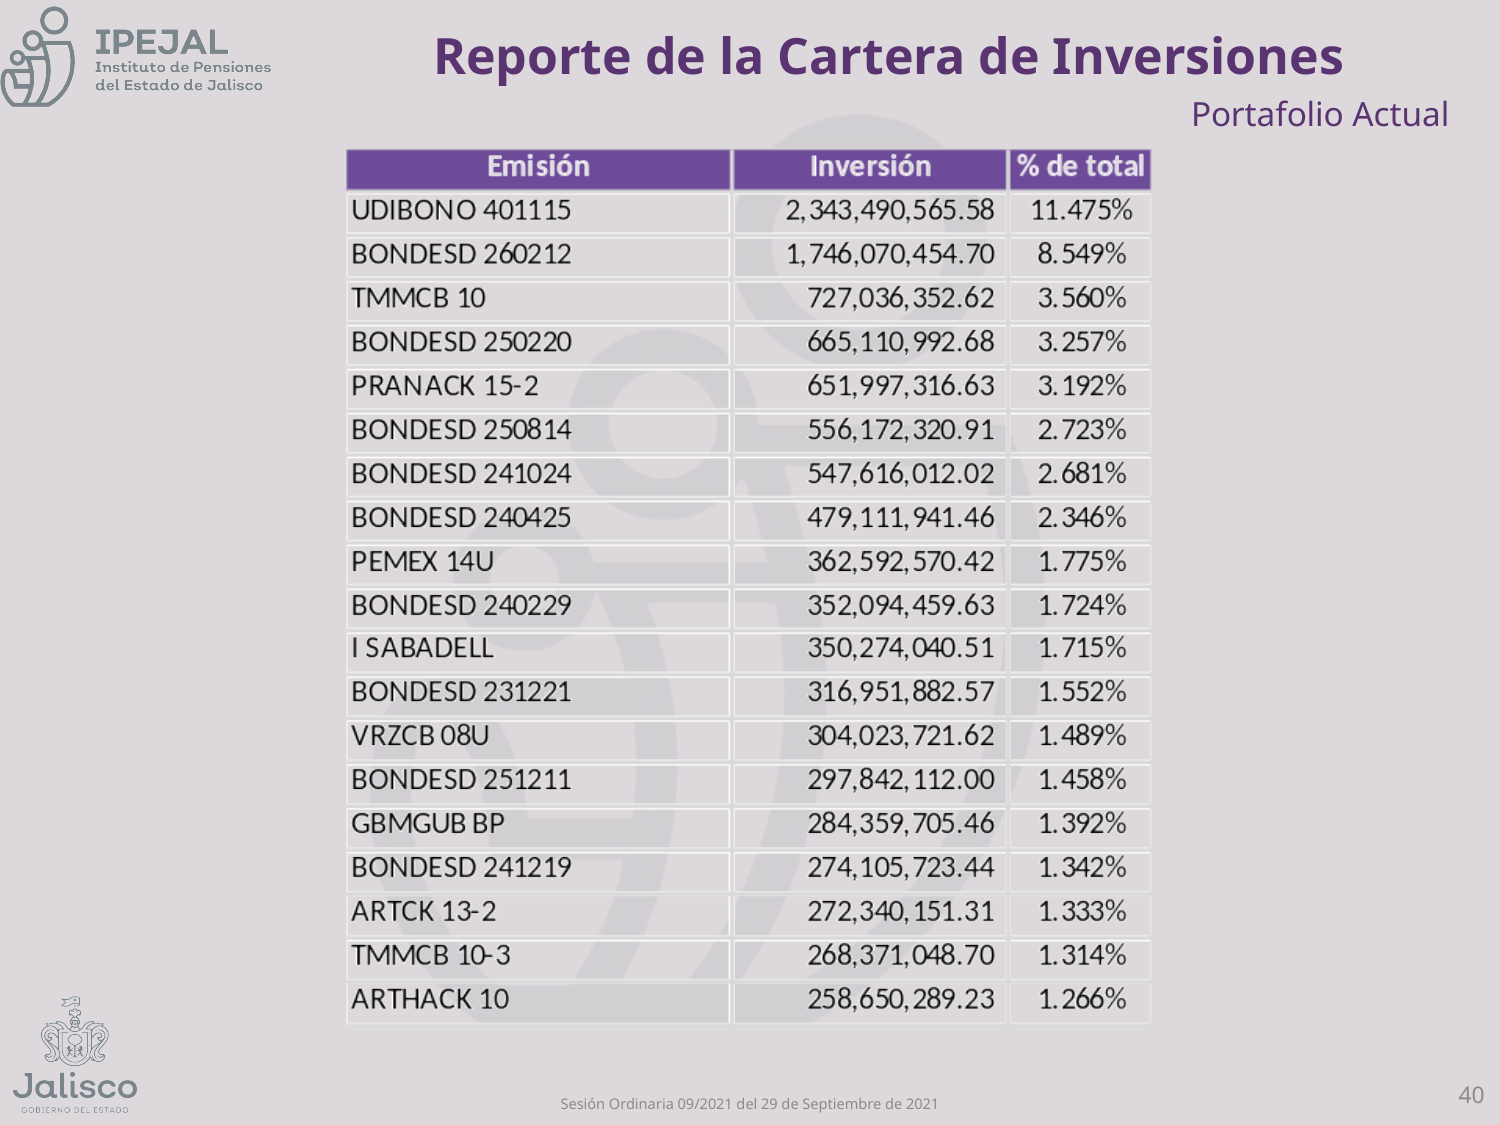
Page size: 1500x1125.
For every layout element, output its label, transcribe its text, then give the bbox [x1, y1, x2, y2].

picture [0, 988, 166, 1125]
footer Sesión Ordinaria 09/2021 del 29 de Septiembre de 2021 [472, 1074, 1028, 1125]
slide_number 40 [1411, 1066, 1500, 1125]
picture [344, 148, 1156, 1028]
text_box Portafolio Actual [1176, 86, 1465, 141]
picture [0, 6, 271, 107]
text_box Reporte de la Cartera de Inversiones [277, 23, 1500, 149]
